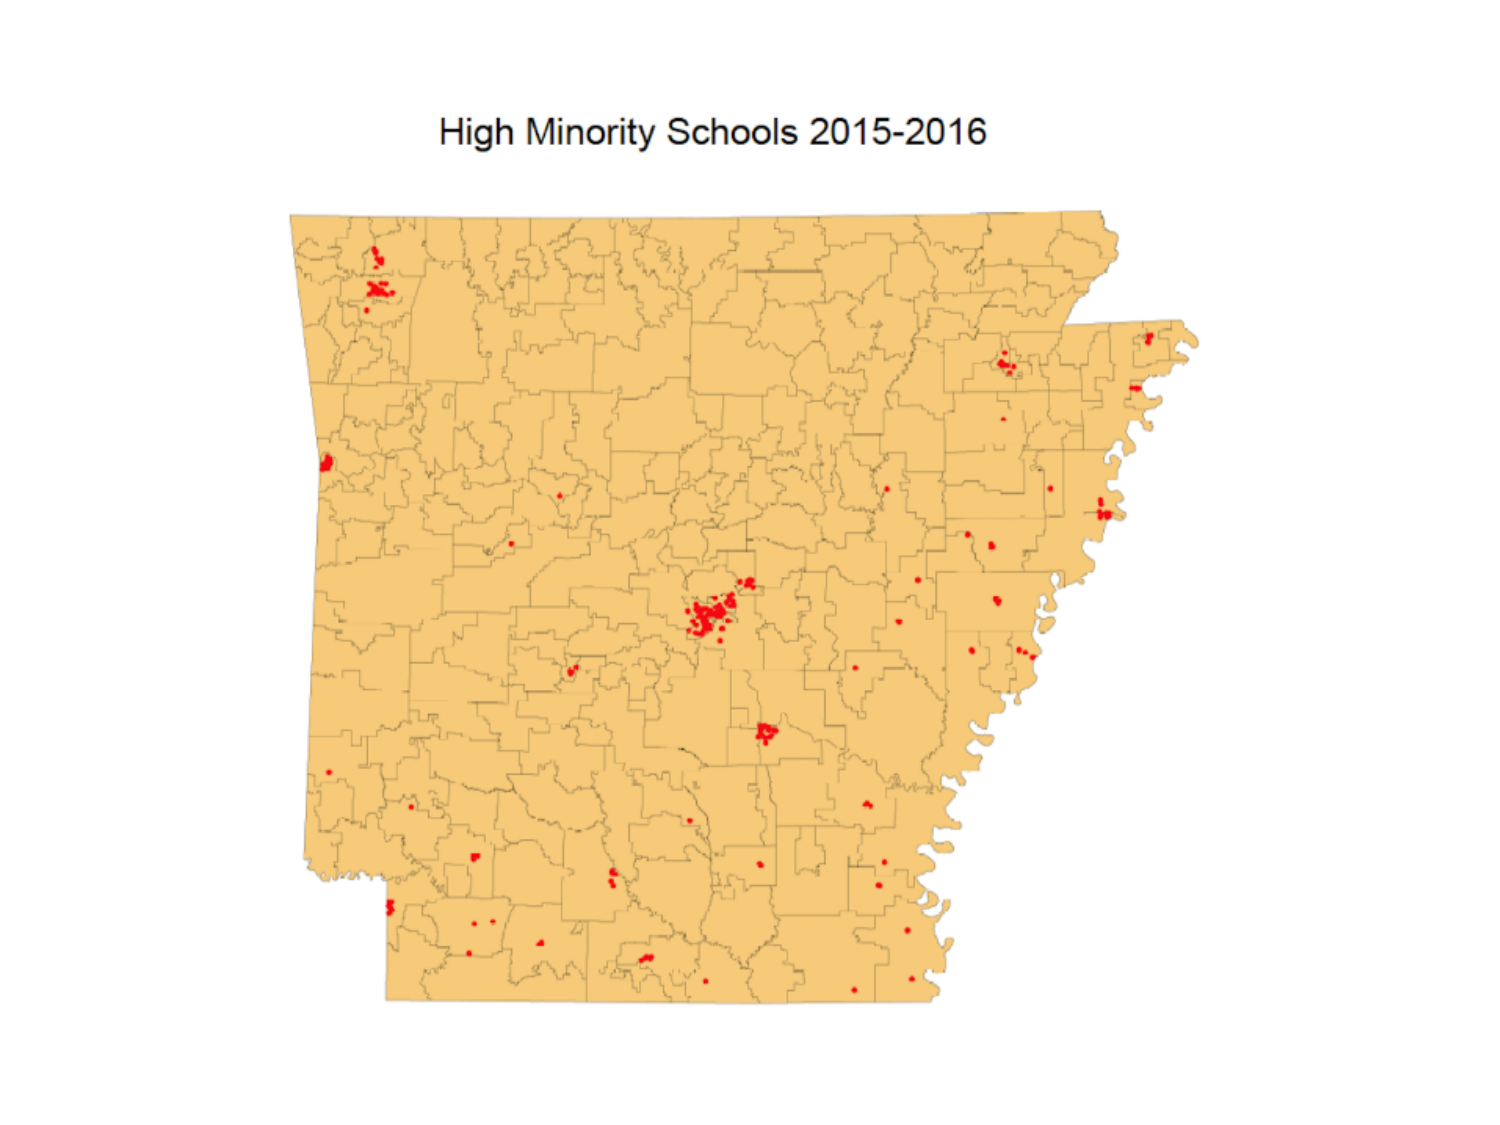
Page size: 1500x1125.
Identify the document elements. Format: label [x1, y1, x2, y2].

picture [262, 90, 1238, 1035]
